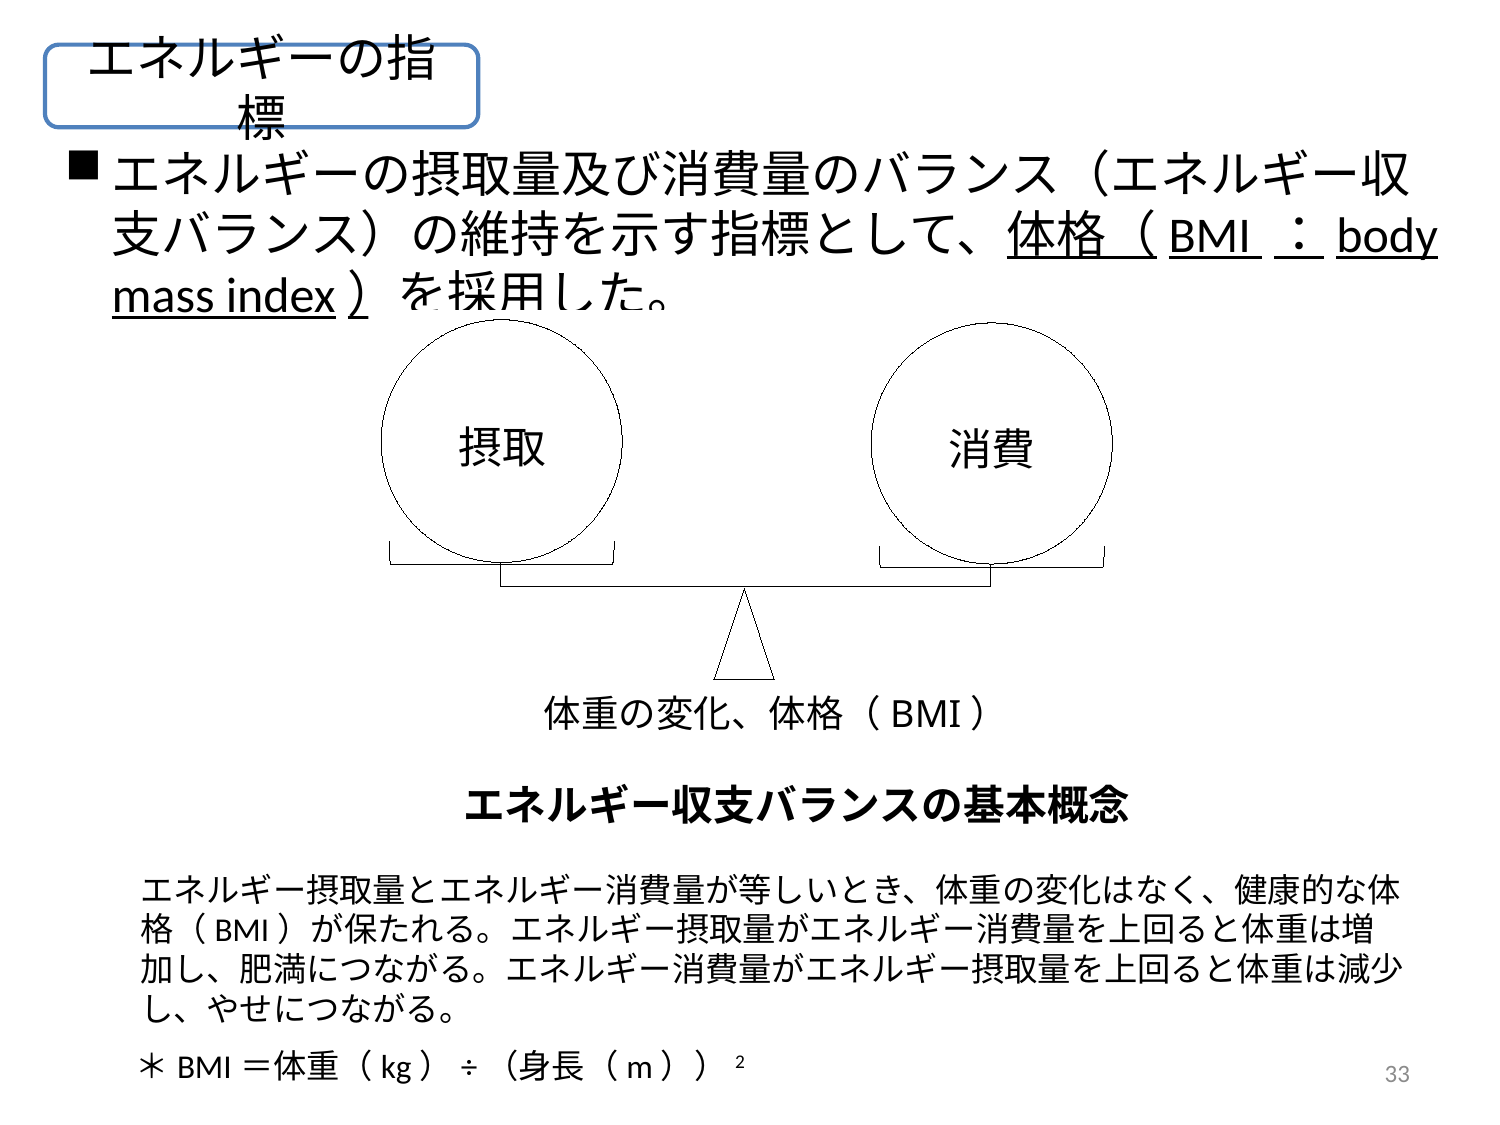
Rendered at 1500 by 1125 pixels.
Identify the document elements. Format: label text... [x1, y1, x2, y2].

text_box エネルギーの摂取量及び消費量のバランス（エネルギー収支バランス）の維持を示す指標として、体格（BMI ：body mass index）を採用した。 [50, 134, 1468, 330]
text_box エネルギー摂取量とエネルギー消費量が等しいとき、体重の変化はなく、健康的な体格（BMI）が保たれる。エネルギー摂取量がエネルギー消費量を上回ると体重は増加し、肥満につながる。エネルギー消費量がエネルギー摂取量を上回ると体重は減少し、やせにつながる。 [125, 861, 1422, 1036]
slide_number 33 [1074, 1042, 1425, 1103]
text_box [368, 309, 1167, 768]
text_box エネルギー収支バランスの基本概念 [448, 775, 1151, 837]
text_box エネルギーの指標 [42, 42, 481, 130]
text_box ＊BMI＝体重（kg）÷（身長（m））2 [121, 1038, 1019, 1093]
